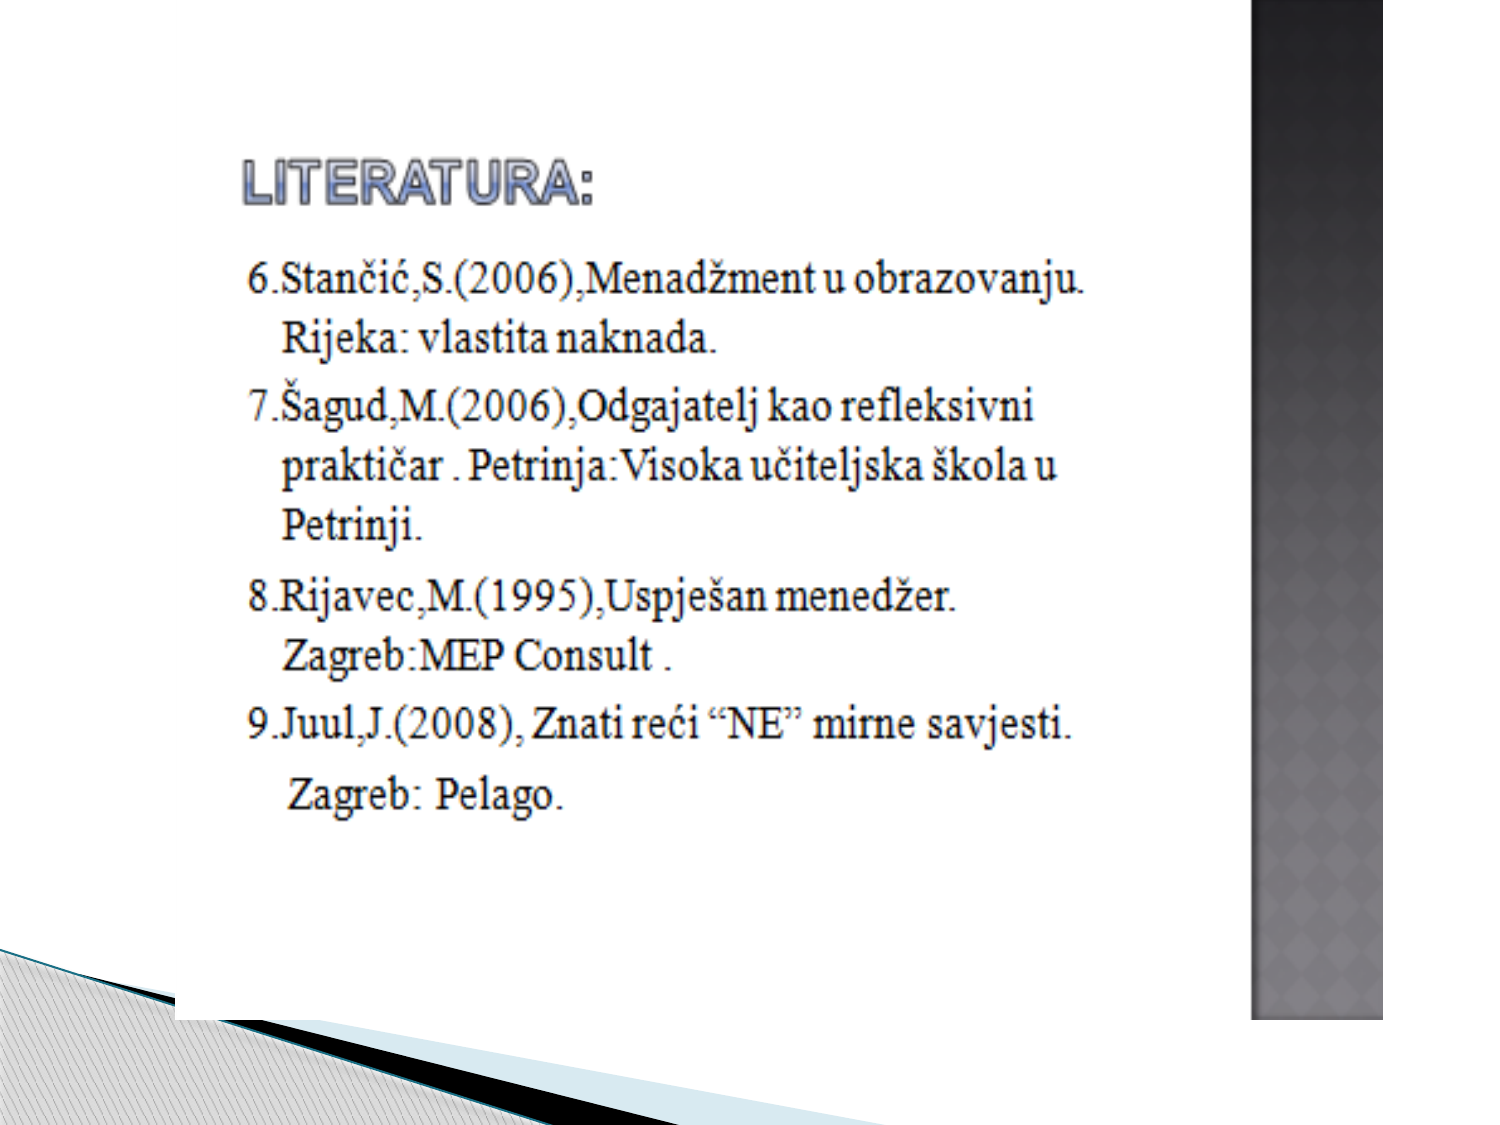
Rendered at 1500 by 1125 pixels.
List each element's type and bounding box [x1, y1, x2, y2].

list [175, 0, 1383, 1020]
